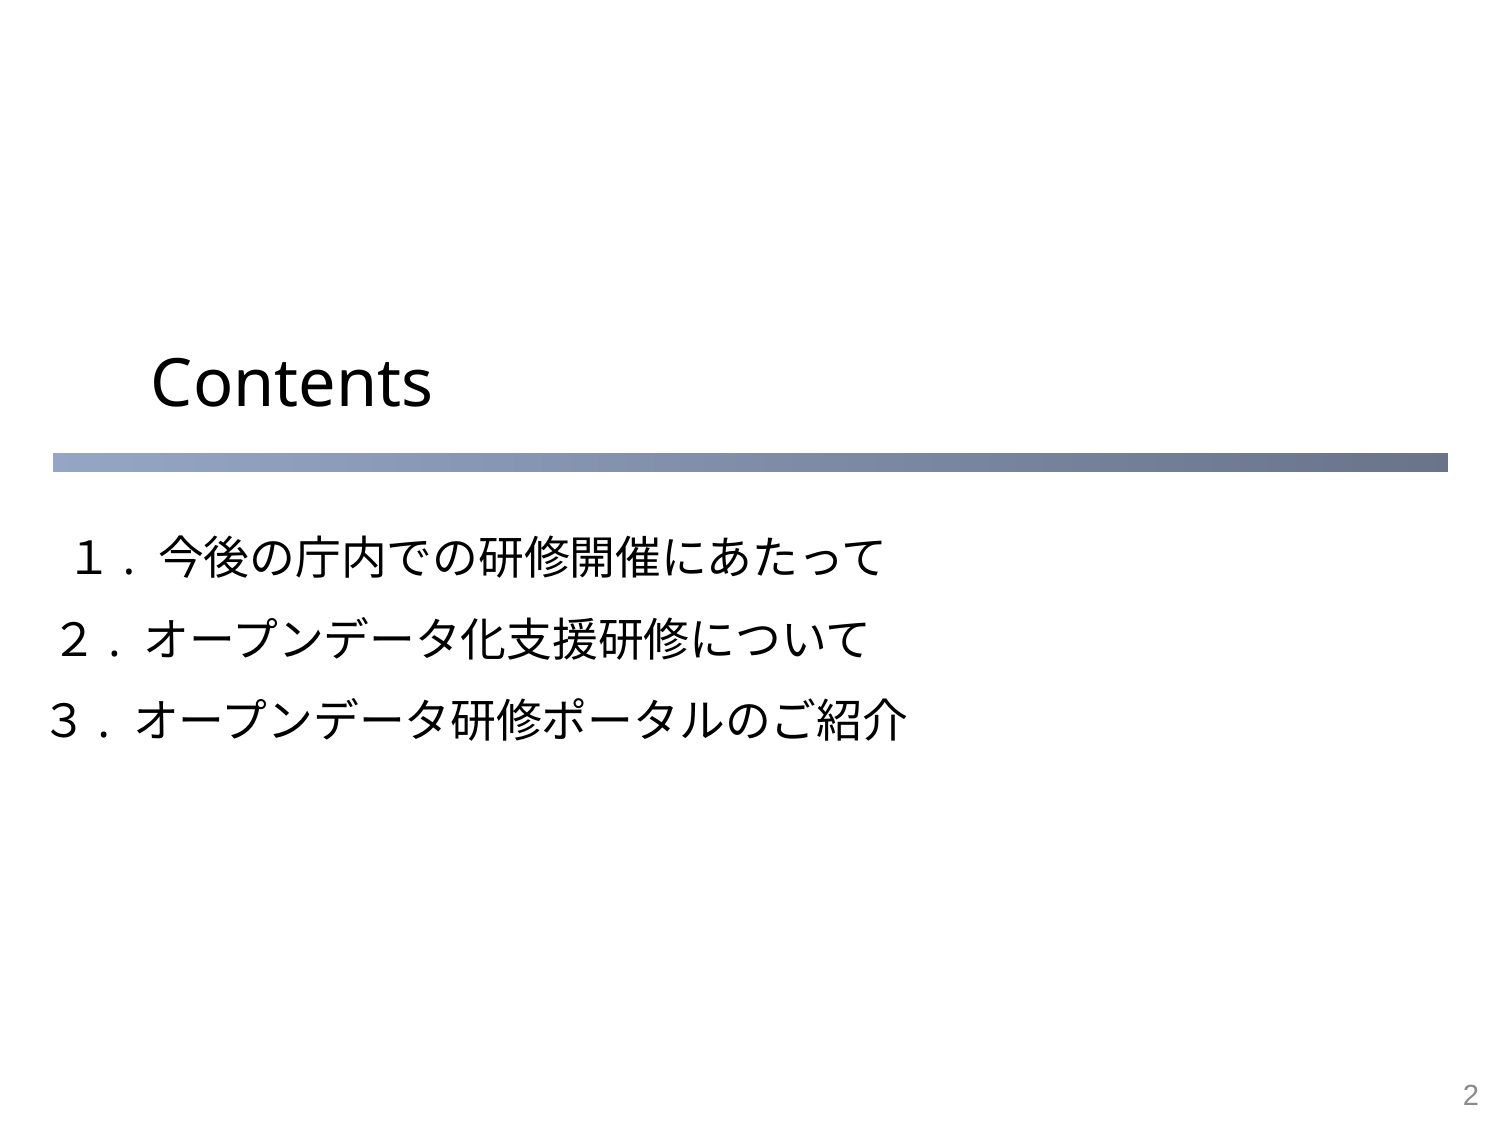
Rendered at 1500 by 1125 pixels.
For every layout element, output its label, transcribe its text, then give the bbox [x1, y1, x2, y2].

text_box １. 今後の庁内での研修開催にあたって [51, 521, 903, 592]
text_box ２. オープンデータ化支援研修について [36, 603, 887, 673]
text_box ３. オープンデータ研修ポータルのご紹介 [26, 684, 923, 755]
slide_number 2 [1411, 1070, 1495, 1118]
